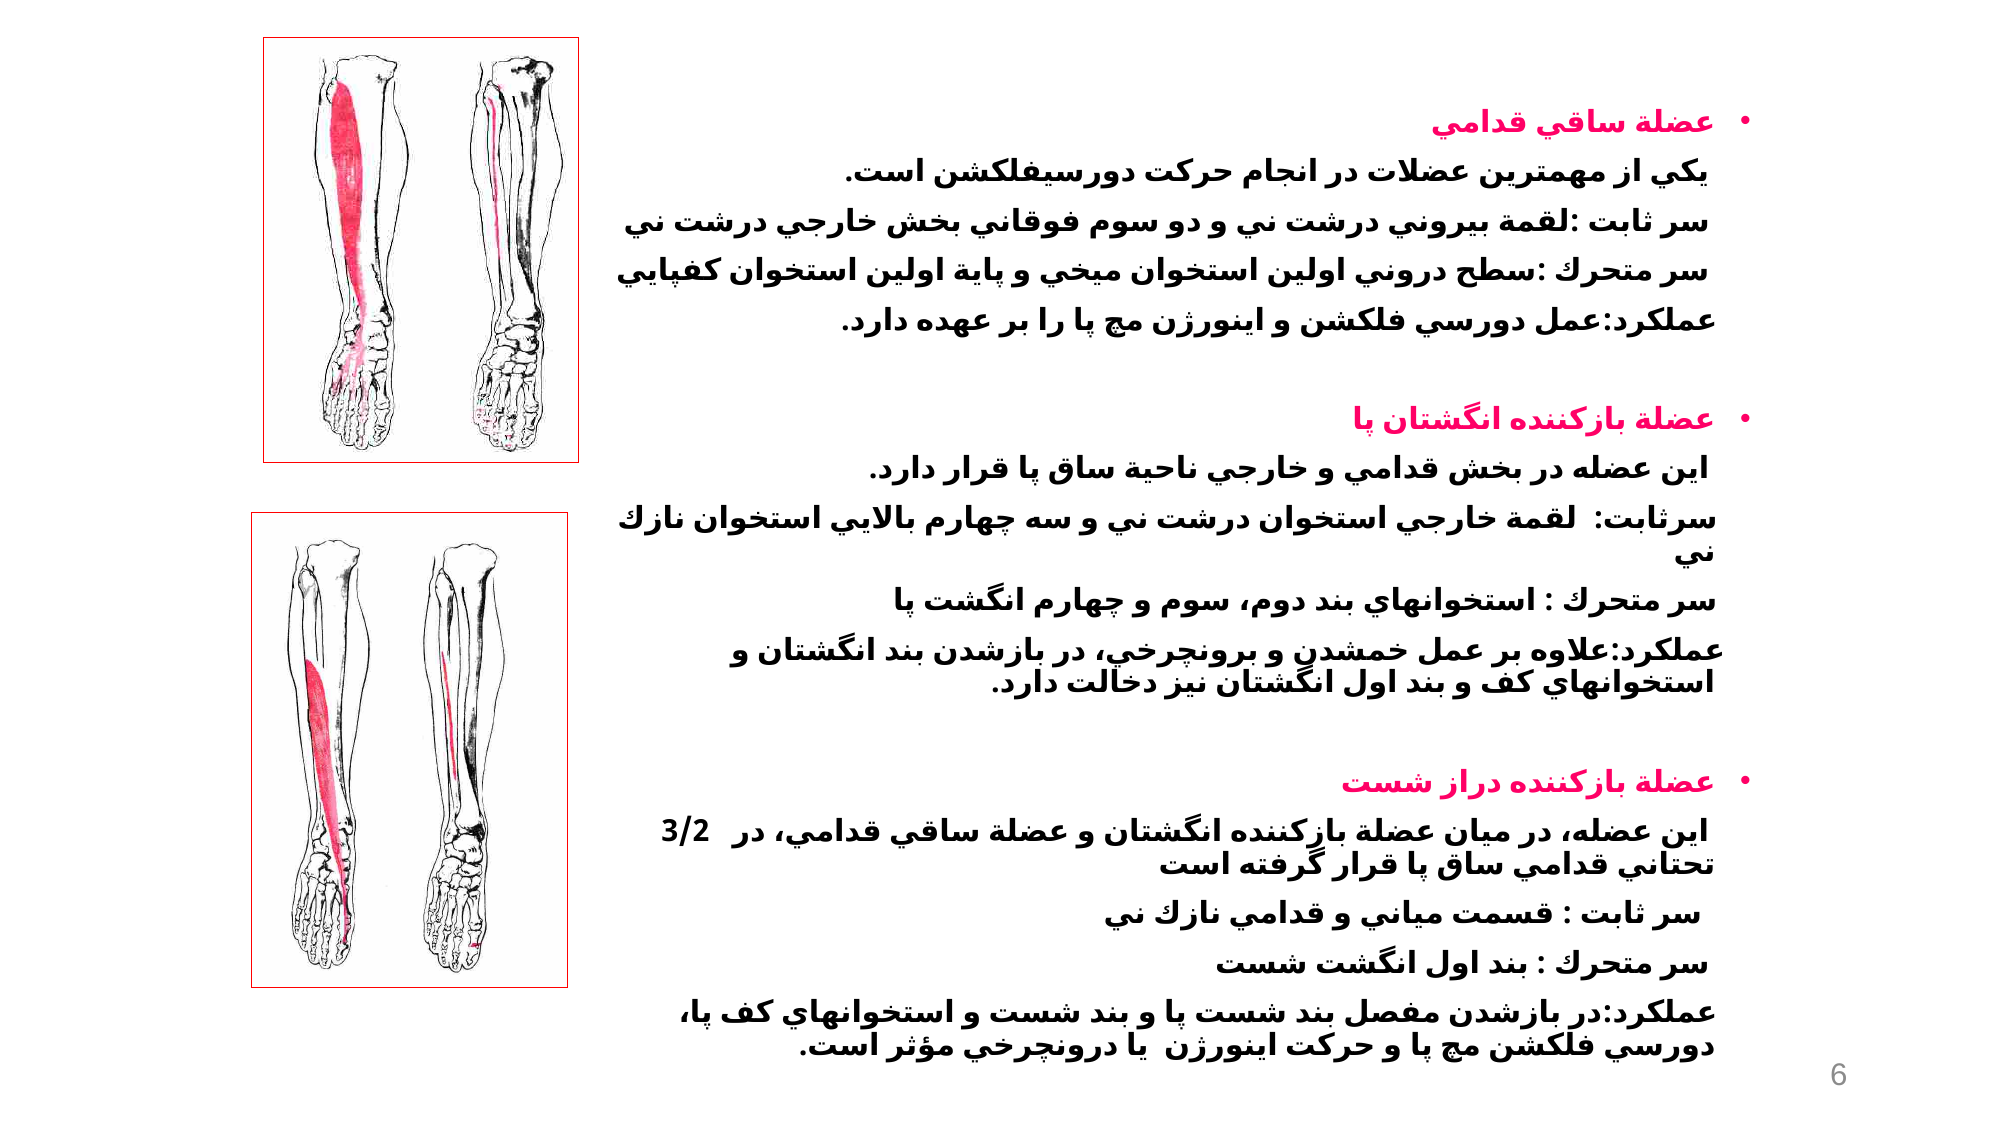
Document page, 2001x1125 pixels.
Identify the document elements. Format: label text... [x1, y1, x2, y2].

slide_number 6 [1412, 1042, 1863, 1103]
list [263, 37, 579, 463]
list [251, 512, 568, 988]
list عضلة ساقي قدامي يكي از مهمترين عضلات در انجام حركت دورسي‎فلكشن است. سر ثابت :لقمة بيروني درشت ني و دو سوم فوقاني بخش خارجي درشت ني سر متحرك :سطح دروني اولين استخوان ميخي و پاية اولين استخوان كف‎پايي عملکرد:عمل دورسي فلكشن و اينورژن مچ پا را بر عهده دارد. عضلة بازكننده انگشتان پا اين عضله در بخش قدامي و خارجي ناحية ساق پا قرار دارد. سرثابت: لقمة خارجي استخوان درشت ني و سه چهارم بالايي استخوان نازك ني سر متحرك : استخوانهاي بند دوم، سوم و چهارم انگشت پا عملکرد:علاوه بر عمل خم‎شدن و برون‎چرخي، در بازشدن بند انگشتان و استخوانهاي كف و بند اول انگشتان نيز دخالت دارد. عضلة بازكننده دراز شست اين عضله، در ميان عضلة بازكننده انگشتان و عضلة ساقي قدامي، در 3/2 تحتاني قدامي ساق پا قرار گرفته است سر ثابت : قسمت مياني و قدامي نازك ني سر متحرك : بند اول انگشت شست عملکرد:در بازشدن مفصل بند شست پا و بند شست و استخوانهاي كف پا، دورسي فلكشن مچ پا و حركت اينورژن يا درون‎چرخي مؤثر است. [588, 102, 1764, 1083]
